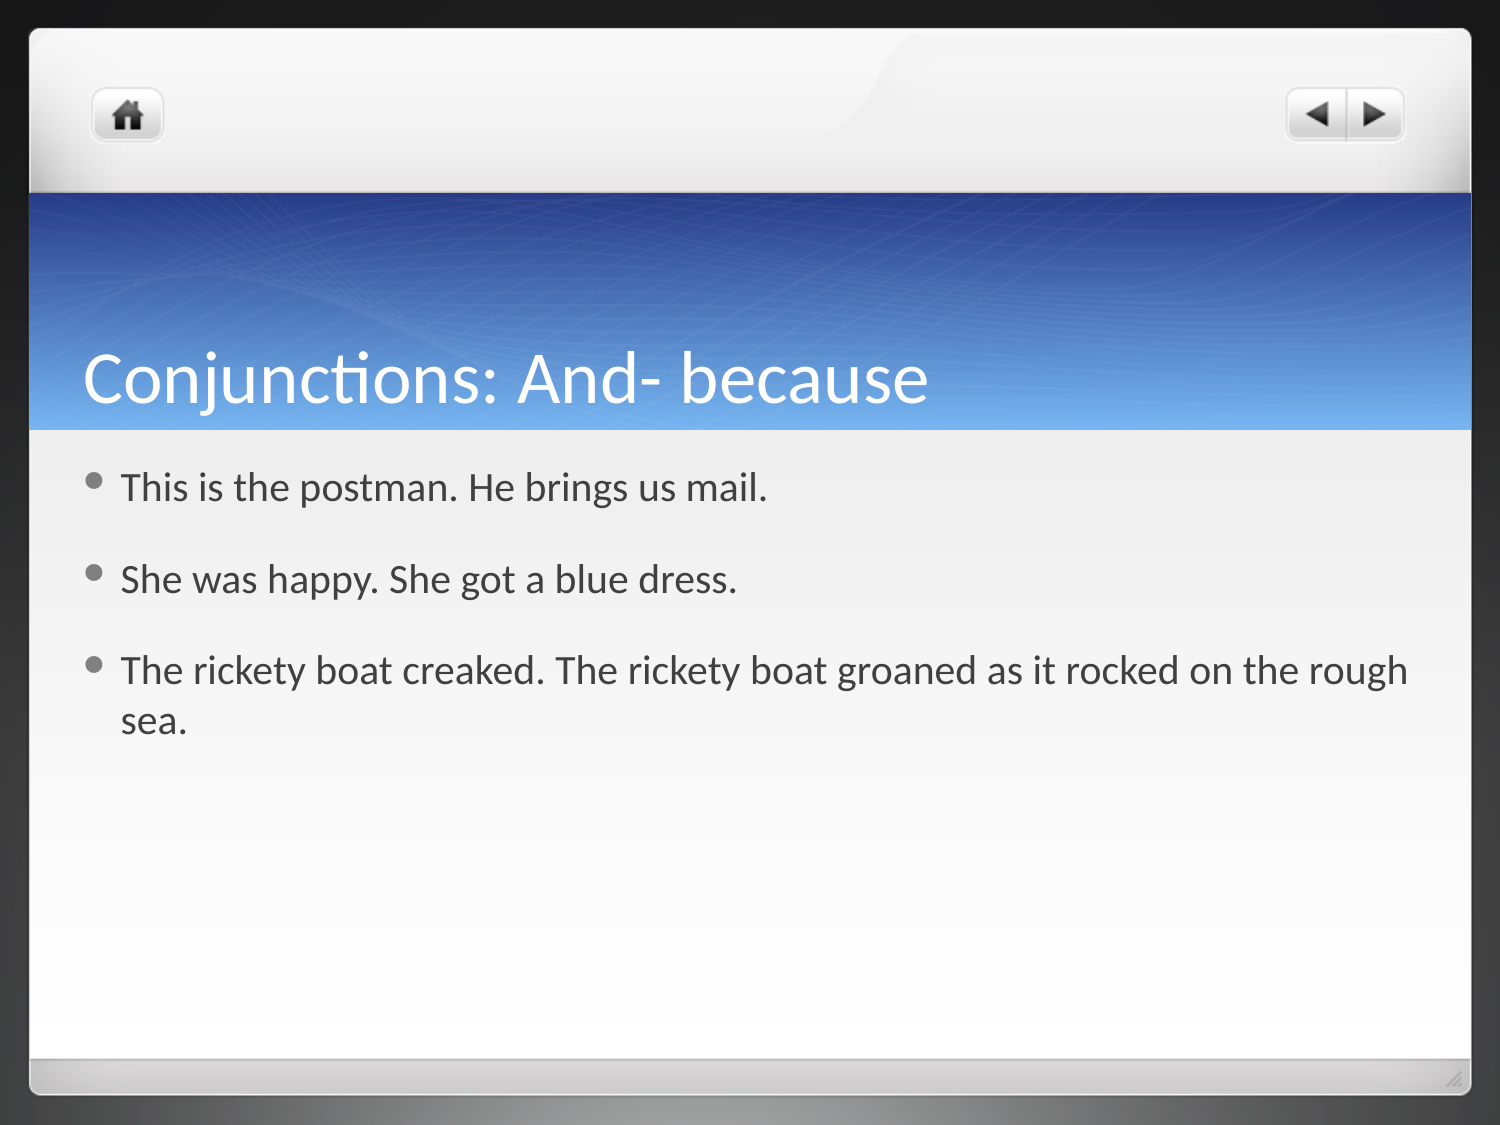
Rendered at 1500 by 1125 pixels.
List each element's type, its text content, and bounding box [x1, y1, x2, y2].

title Conjunctions: And- because [68, 238, 1432, 427]
picture [0, 0, 1500, 1125]
list This is the postman. He brings us mail. She was happy. She got a blue dress. The rickety boat creaked. The rickety boat groaned as it rocked on the rough sea. [68, 452, 1432, 1025]
